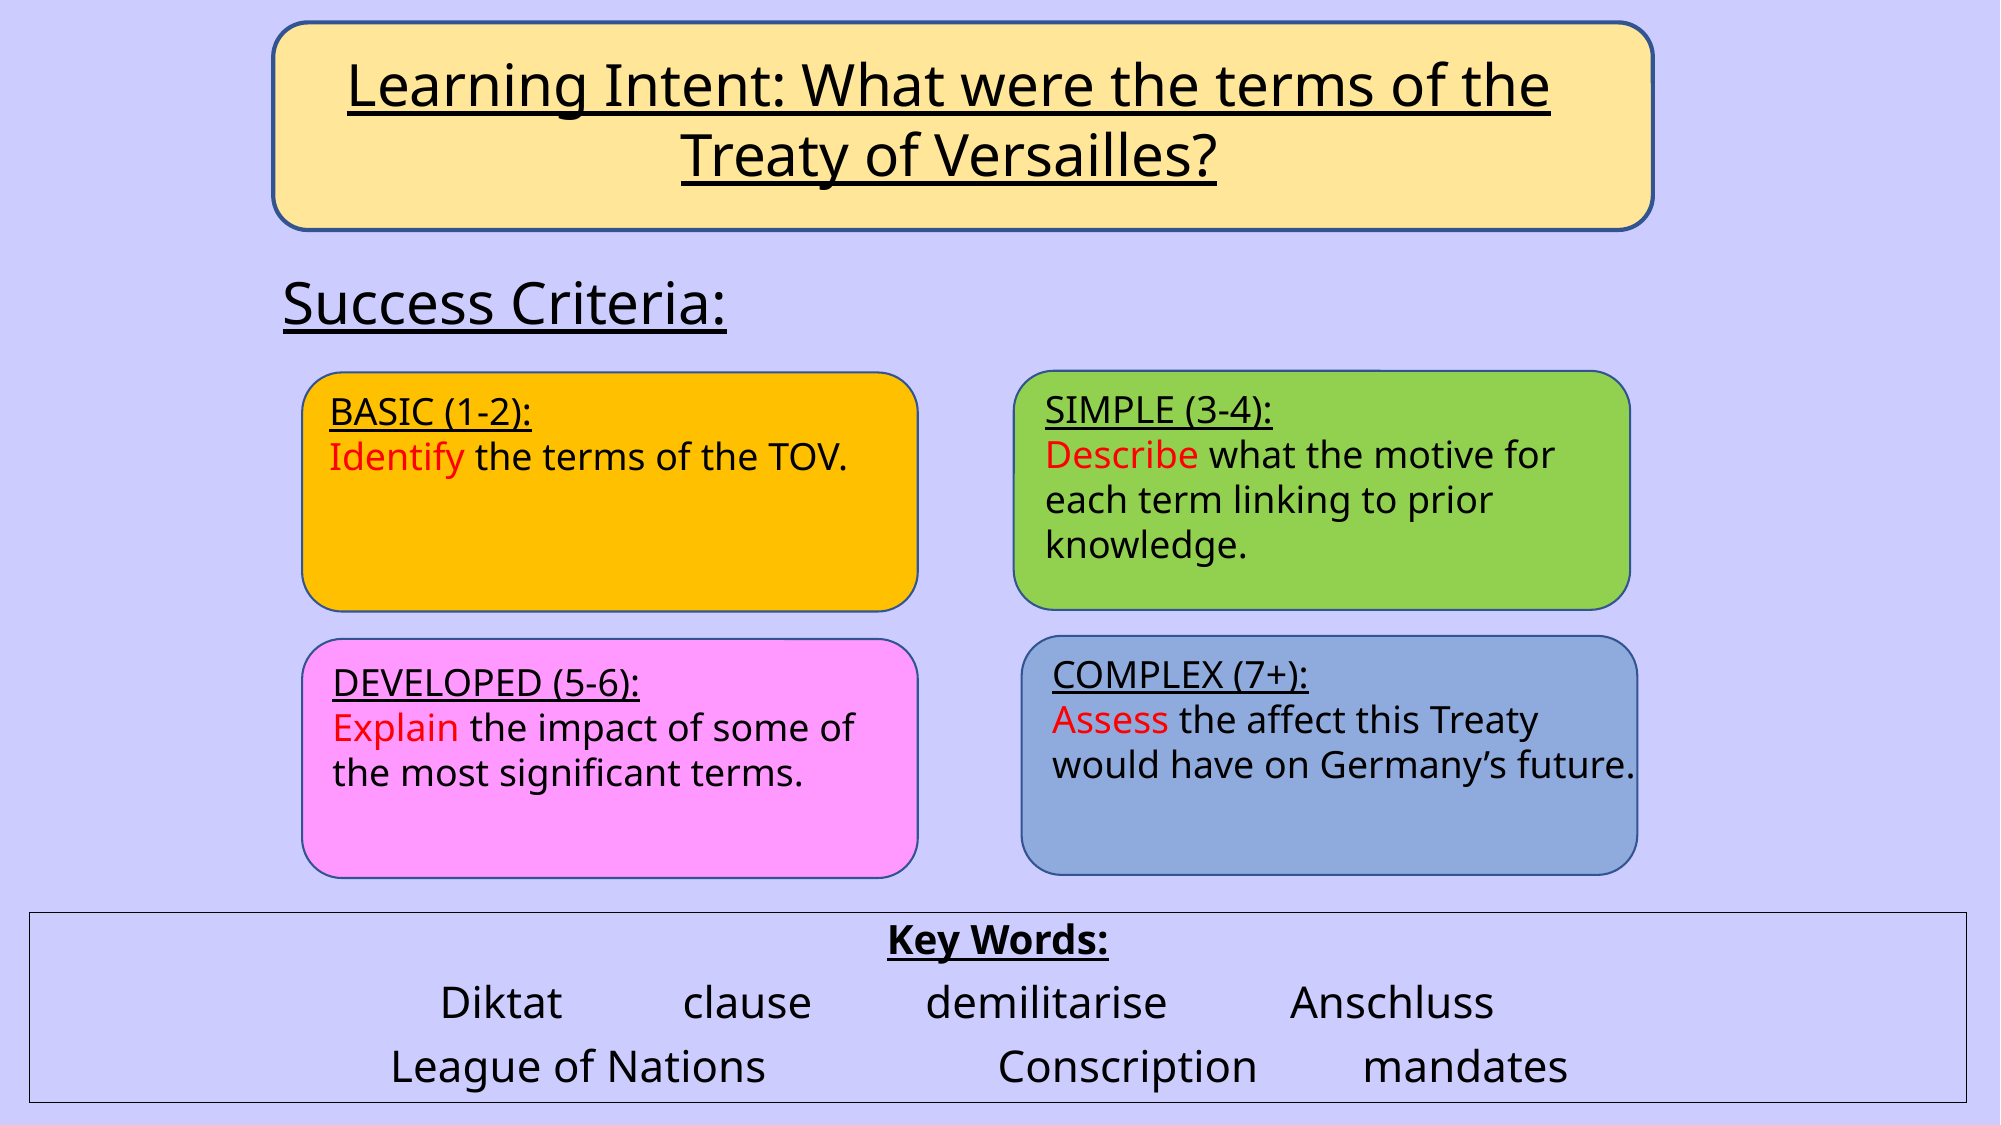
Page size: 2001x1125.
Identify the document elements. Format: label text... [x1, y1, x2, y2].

text_box BASIC (1-2): Identify the terms of the TOV. [314, 380, 918, 486]
text_box [301, 382, 919, 613]
text_box [316, 371, 903, 380]
text_box Key Words: Diktat clause demilitarise Anschluss League of Nations Conscription mandates [29, 912, 1967, 1103]
text_box [1012, 369, 1631, 611]
text_box COMPLEX (7+): Assess the affect this Treaty would have on Germany’s future. [1037, 643, 1653, 793]
text_box [272, 21, 1654, 232]
text_box SIMPLE (3-4): Describe what the motive for each term linking to prior knowledge. [1030, 378, 1634, 574]
text_box [1020, 634, 1639, 876]
text_box [301, 637, 919, 880]
text_box DEVELOPED (5-6): Explain the impact of some of the most significant terms. [317, 651, 934, 801]
text_box Success Criteria: [267, 259, 820, 344]
text_box Learning Intent: What were the terms of the Treaty of Versailles? [267, 41, 1631, 196]
